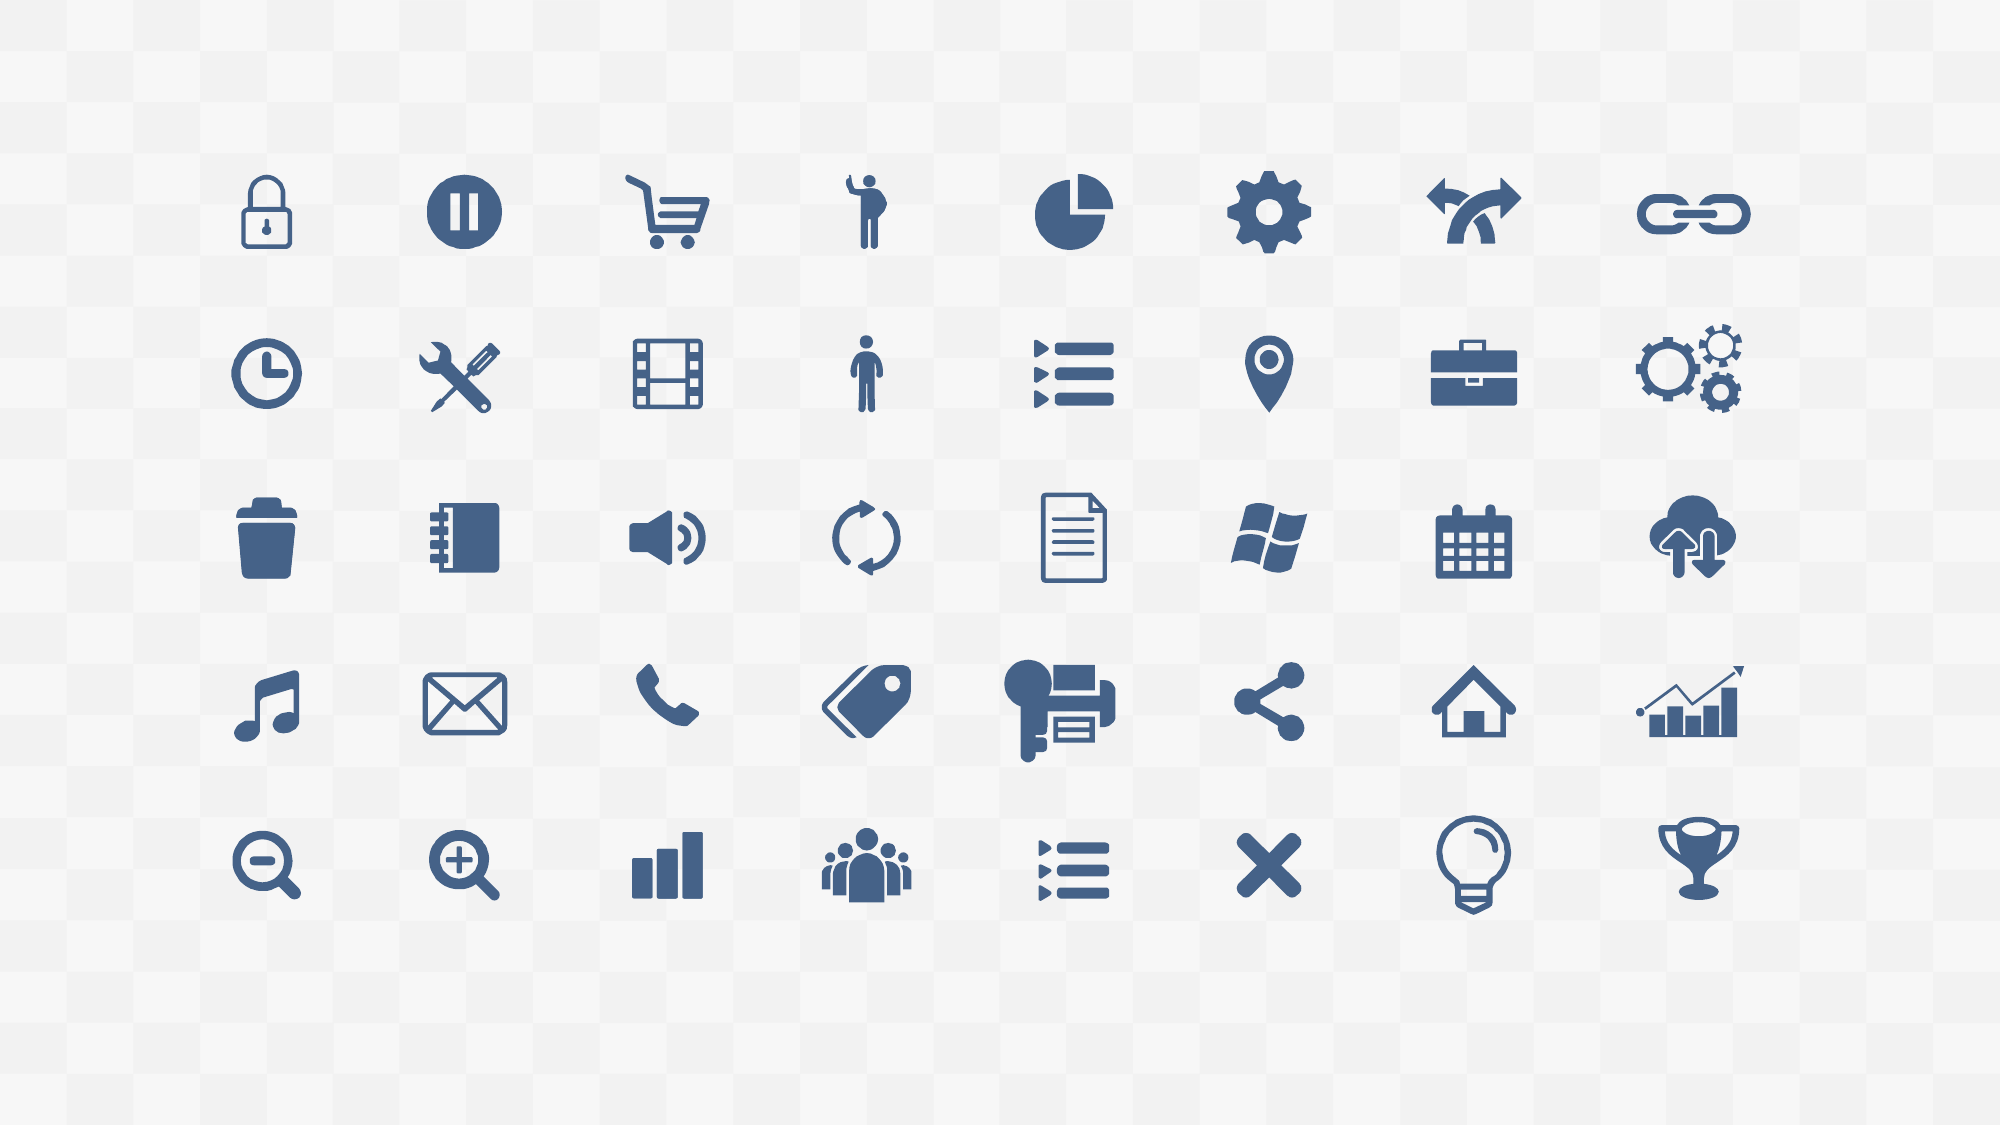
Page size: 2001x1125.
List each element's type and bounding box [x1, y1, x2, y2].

text_box [1038, 840, 1052, 856]
text_box [1054, 392, 1114, 406]
text_box [1038, 864, 1052, 879]
text_box [632, 338, 703, 410]
text_box [625, 174, 710, 249]
text_box [1227, 171, 1312, 254]
text_box [1430, 339, 1517, 406]
text_box [1054, 367, 1114, 381]
text_box [845, 174, 887, 249]
text_box [1054, 342, 1114, 356]
text_box [1034, 390, 1049, 408]
text_box [1649, 495, 1736, 579]
text_box [837, 842, 854, 858]
text_box [1426, 177, 1522, 244]
text_box [231, 338, 303, 409]
text_box [629, 510, 706, 566]
text_box [832, 500, 876, 566]
text_box [1236, 832, 1302, 898]
text_box [236, 497, 298, 579]
text_box [1435, 504, 1513, 579]
text_box [232, 830, 302, 900]
text_box [1431, 665, 1517, 738]
text_box [430, 503, 500, 573]
text_box [1056, 842, 1110, 854]
text_box [1436, 815, 1512, 915]
text_box [241, 174, 293, 249]
text_box [855, 828, 879, 851]
text_box [832, 861, 849, 896]
text_box [884, 861, 912, 896]
text_box [1234, 662, 1305, 742]
text_box [821, 865, 833, 890]
text_box [1245, 335, 1294, 413]
text_box [880, 842, 896, 858]
text_box [427, 174, 503, 249]
text_box [849, 853, 885, 903]
text_box [1636, 666, 1744, 738]
text_box [1038, 885, 1052, 901]
text_box [1230, 503, 1308, 573]
text_box [632, 831, 703, 899]
text_box [850, 335, 883, 413]
text_box [898, 852, 909, 863]
text_box [1635, 324, 1742, 413]
text_box [858, 511, 901, 576]
text_box [234, 670, 300, 742]
text_box [1052, 664, 1116, 743]
text_box [1034, 367, 1049, 383]
text_box [1056, 887, 1110, 899]
text_box [1040, 492, 1107, 583]
text_box [1034, 339, 1049, 358]
text_box [422, 672, 508, 736]
text_box [429, 830, 500, 901]
text_box [1004, 659, 1052, 763]
text_box [1056, 864, 1110, 877]
text_box [636, 663, 699, 727]
text_box [825, 852, 836, 863]
text_box [419, 341, 501, 414]
text_box [1636, 194, 1751, 235]
text_box [821, 665, 869, 739]
text_box [1035, 174, 1113, 250]
text_box [837, 665, 911, 739]
text_box [1658, 816, 1740, 900]
